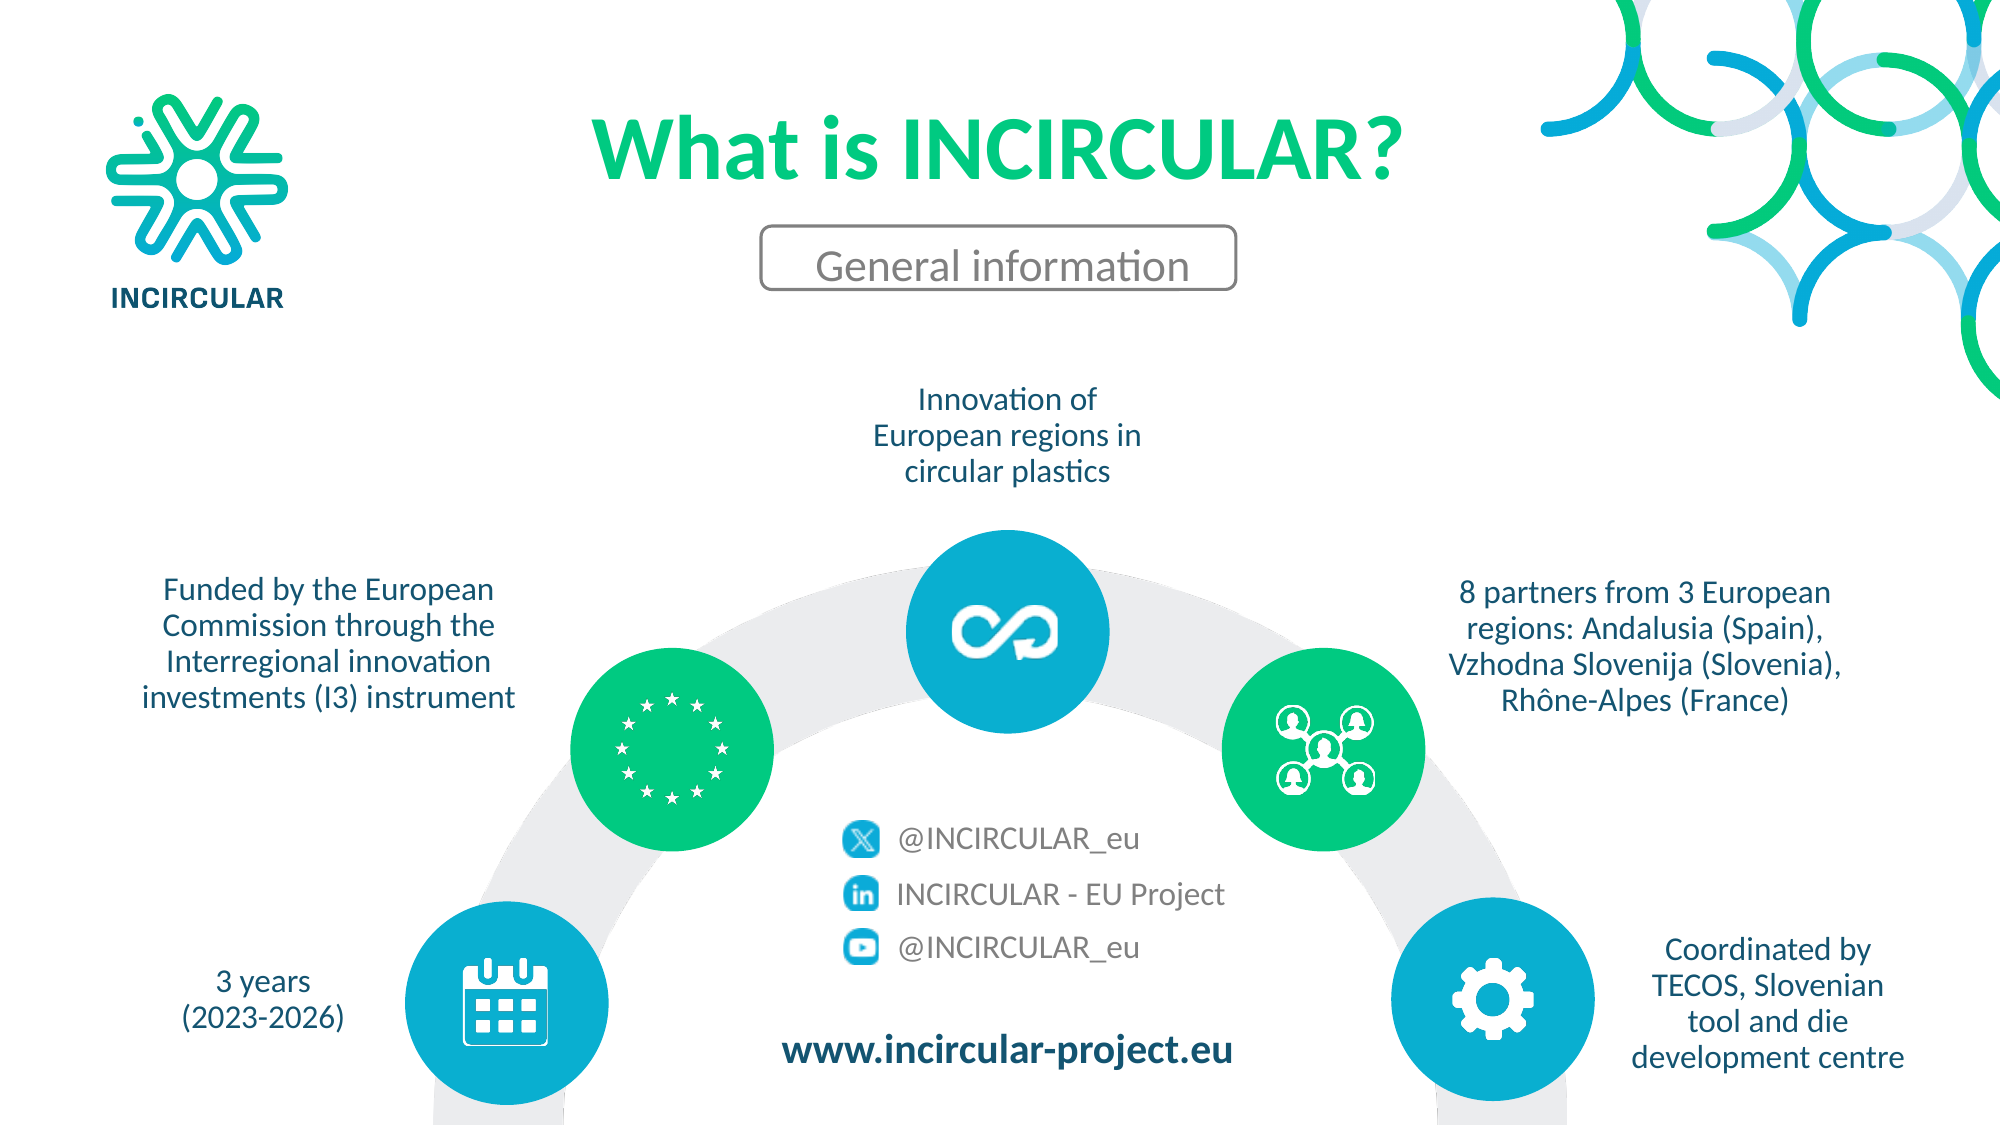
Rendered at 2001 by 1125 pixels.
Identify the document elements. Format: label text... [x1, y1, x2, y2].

text_box 8 partners from 3 European regions: Andalusia (Spain), Vzhodna Slovenija (Slovenia), Rhône-Alpes (France) [1428, 567, 1863, 741]
text_box Innovation of European regions in circular plastics [849, 374, 1166, 530]
text_box Coordinated by TECOS, Slovenian tool and die development centre [1615, 924, 1921, 1080]
text_box What is INCIRCULAR? [412, 117, 1586, 200]
picture [1518, 0, 2000, 432]
text_box Funded by the European Commission through the Interregional innovation investments (I3) instrument [110, 564, 548, 811]
text_box 3 years (2023-2026) [128, 956, 398, 1063]
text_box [761, 210, 1238, 293]
